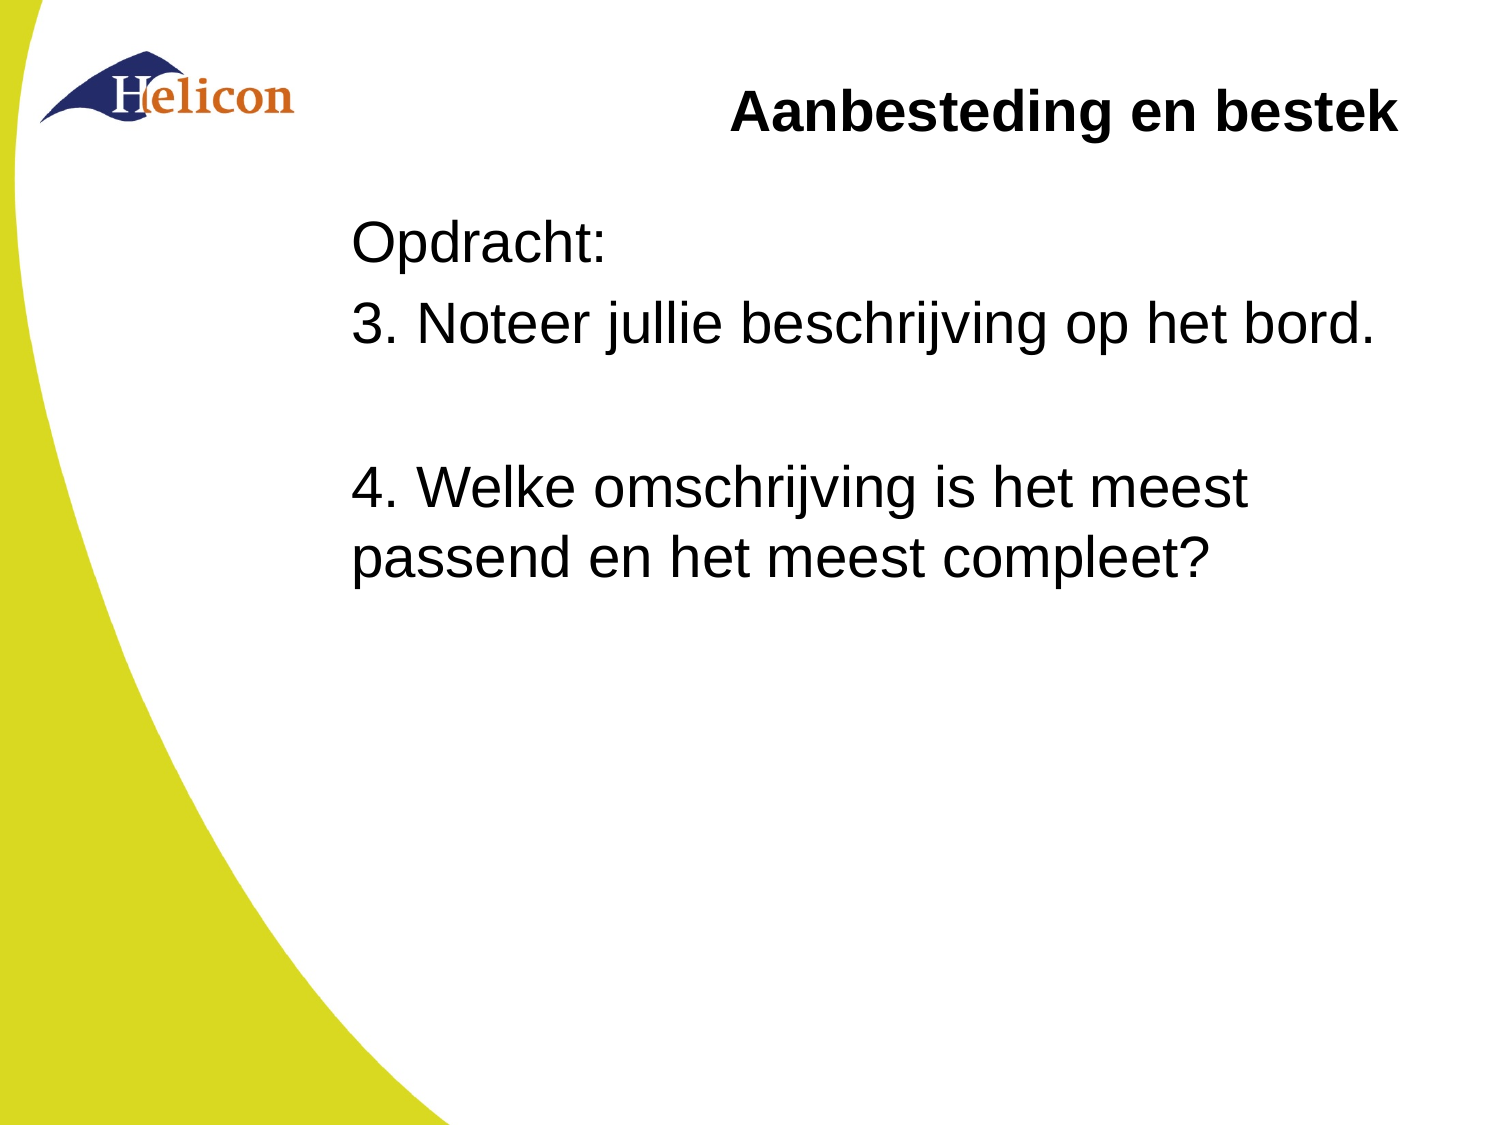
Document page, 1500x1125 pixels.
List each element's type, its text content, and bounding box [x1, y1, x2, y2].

title Aanbesteding en bestek [324, 54, 1415, 161]
list Opdracht: 3. Noteer jullie beschrijving op het bord. 4. Welke omschrijving is het meest passend en het meest compleet? [336, 196, 1425, 1005]
picture [0, 0, 1500, 1125]
